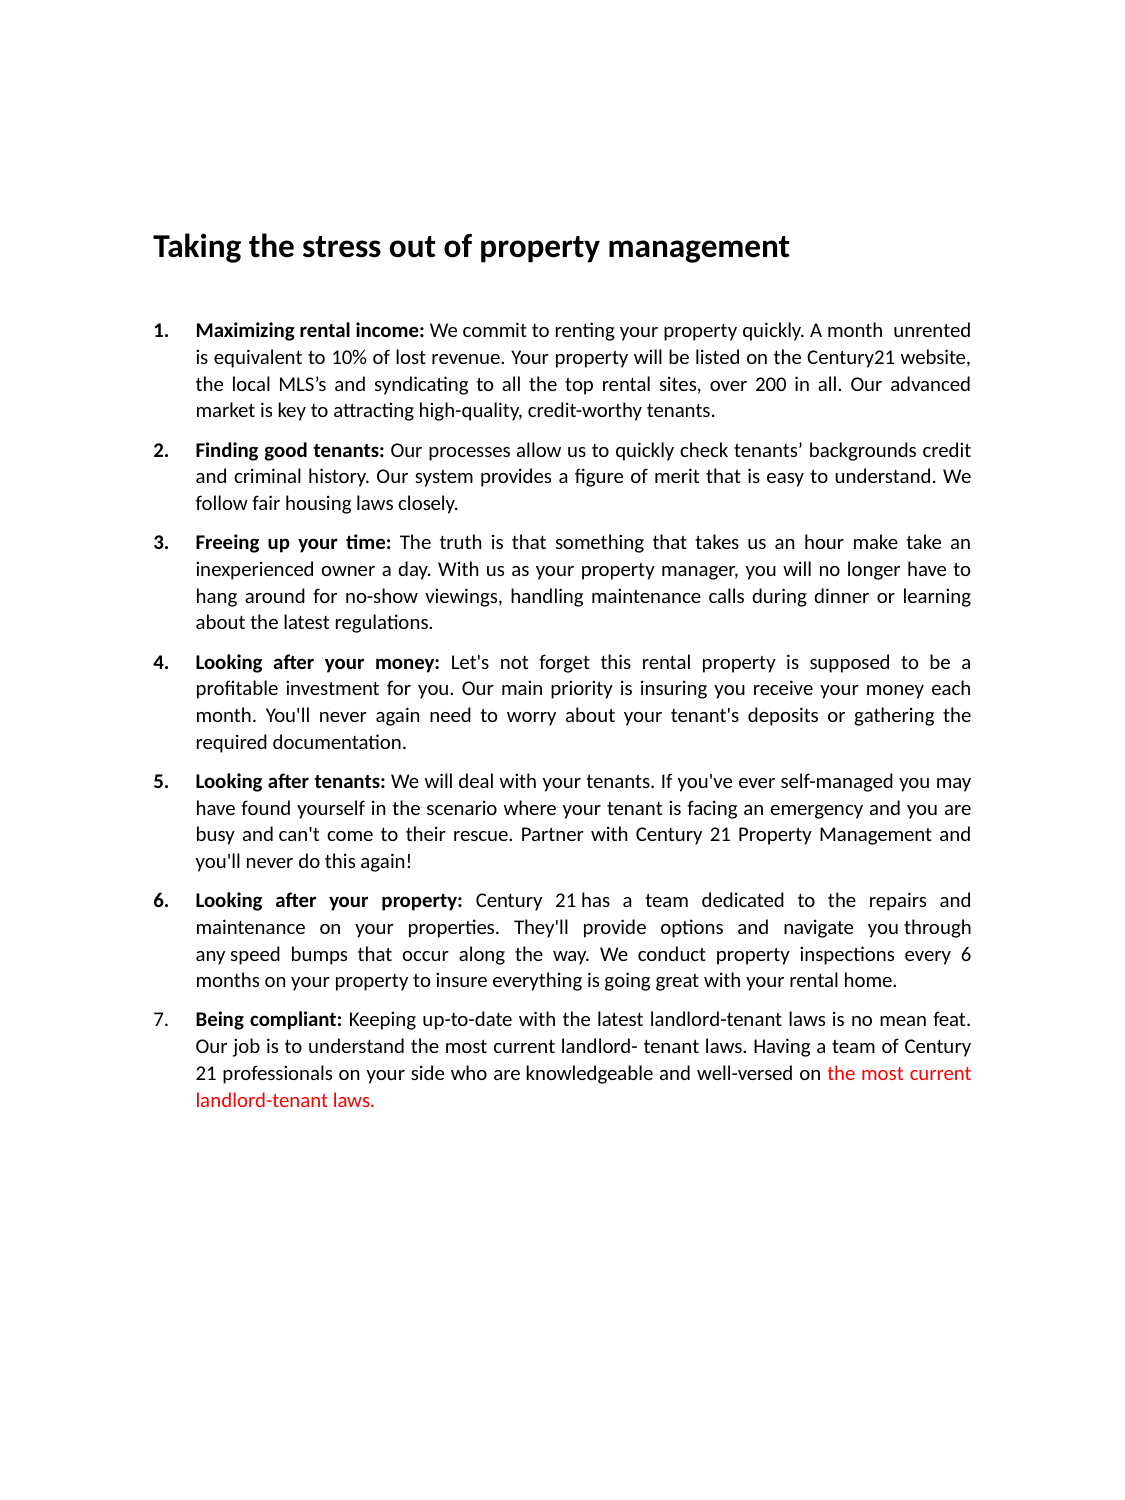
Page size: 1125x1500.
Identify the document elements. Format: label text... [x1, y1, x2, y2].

text_box Taking the stress out of property management Maximizing rental income: We commit to renting your property quickly. A month unrented is equivalent to 10% of lost revenue. Your property will be listed on the Century21 website, the local MLS’s and syndicating to all the top rental sites, over 200 in all. Our advanced market is key to attracting high-quality, credit-worthy tenants. Finding good tenants: Our processes allow us to quickly check tenants’ backgrounds credit and criminal history. Our system provides a figure of merit that is easy to understand. We follow fair housing laws closely. Freeing up your time: The truth is that something that takes us an hour make take an inexperienced owner a day. With us as your property manager, you will no longer have to hang around for no-show viewings, handling maintenance calls during dinner or learning about the latest regulations. Looking after your money: Let's not forget this rental property is supposed to be a profitable investment for you. Our main priority is insuring you receive your money each month. You'll never again need to worry about your tenant's deposits or gathering the required documentation. Looking after tenants: We will deal with your tenants. If you've ever self-managed you may have found yourself in the scenario where your tenant is facing an emergency and you are busy and can't come to their rescue. Partner with Century 21 Property Management and you'll never do this again! Looking after your property: Century 21 has a team dedicated to the repairs and maintenance on your properties. They'll provide options and navigate you through any speed bumps that occur along the way. We conduct property inspections every 6 months on your property to insure everything is going great with your rental home. ​Being compliant: Keeping up-to-date with the latest landlord-tenant laws is no mean feat. Our job is to understand the most current landlord- tenant laws. Having a team of Century 21 professionals on your side who are knowledgeable and well-versed on the most current landlord-tenant laws. [138, 213, 987, 1158]
